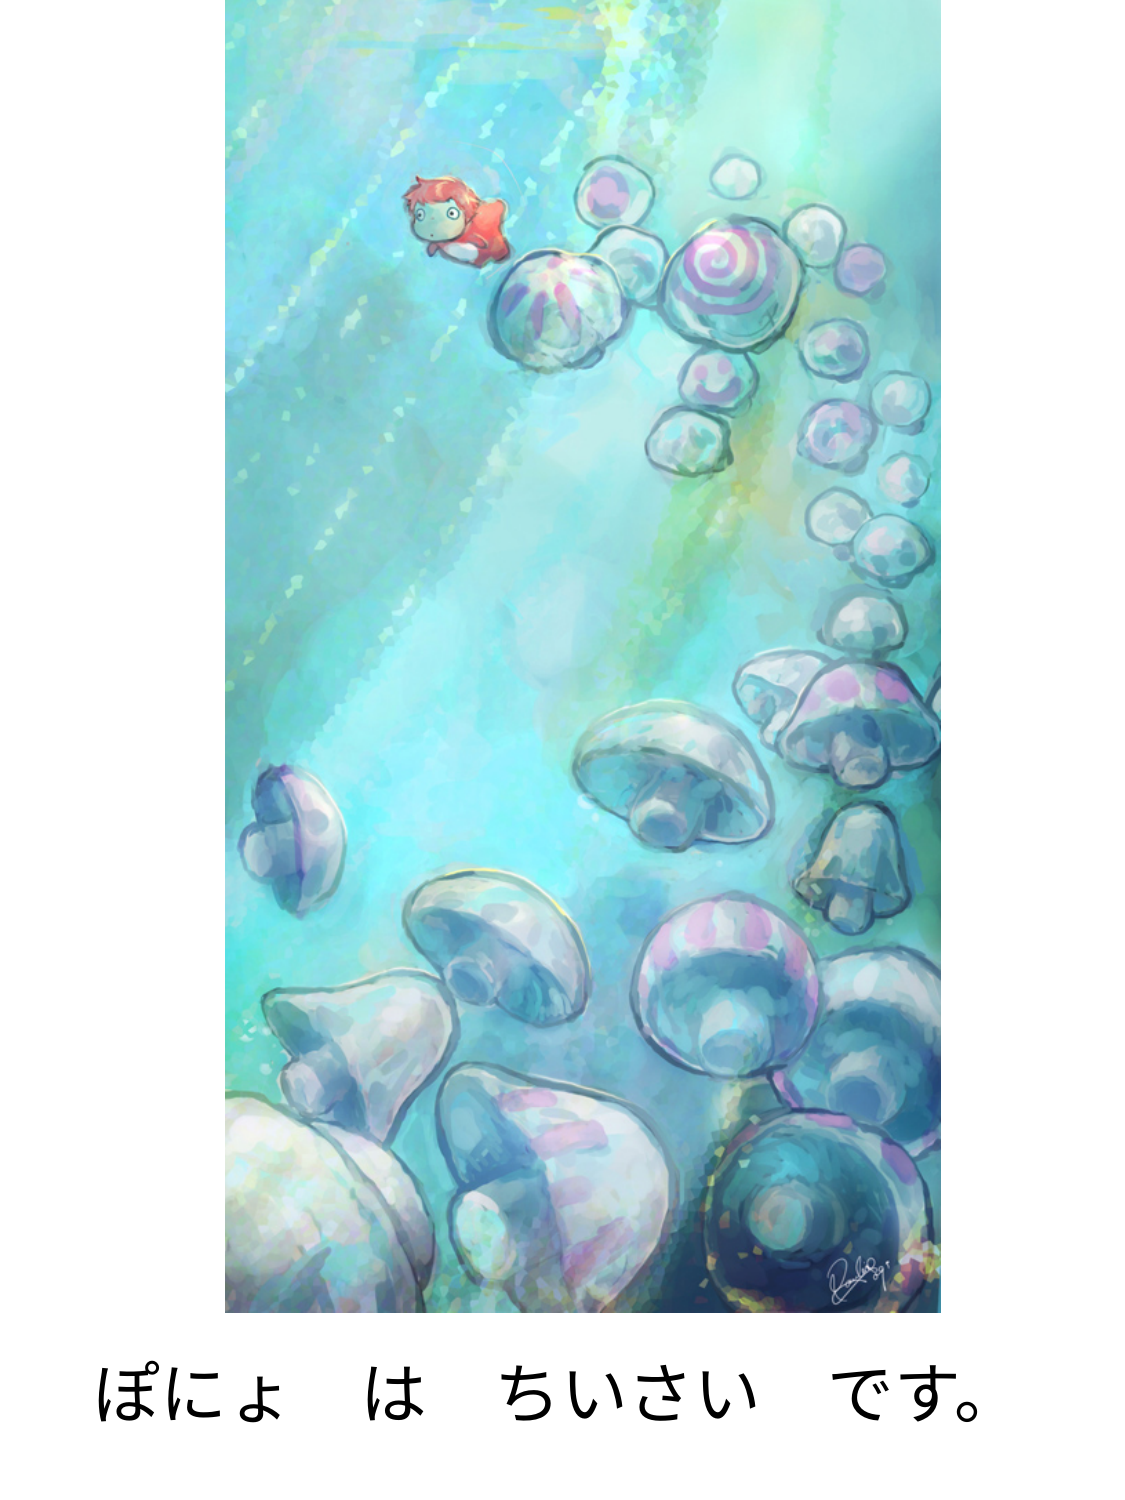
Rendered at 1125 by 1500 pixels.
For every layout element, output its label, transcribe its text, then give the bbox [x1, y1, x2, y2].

picture [224, 0, 941, 1313]
list ぽにょ は ちいさい です。 [37, 1175, 1079, 1446]
